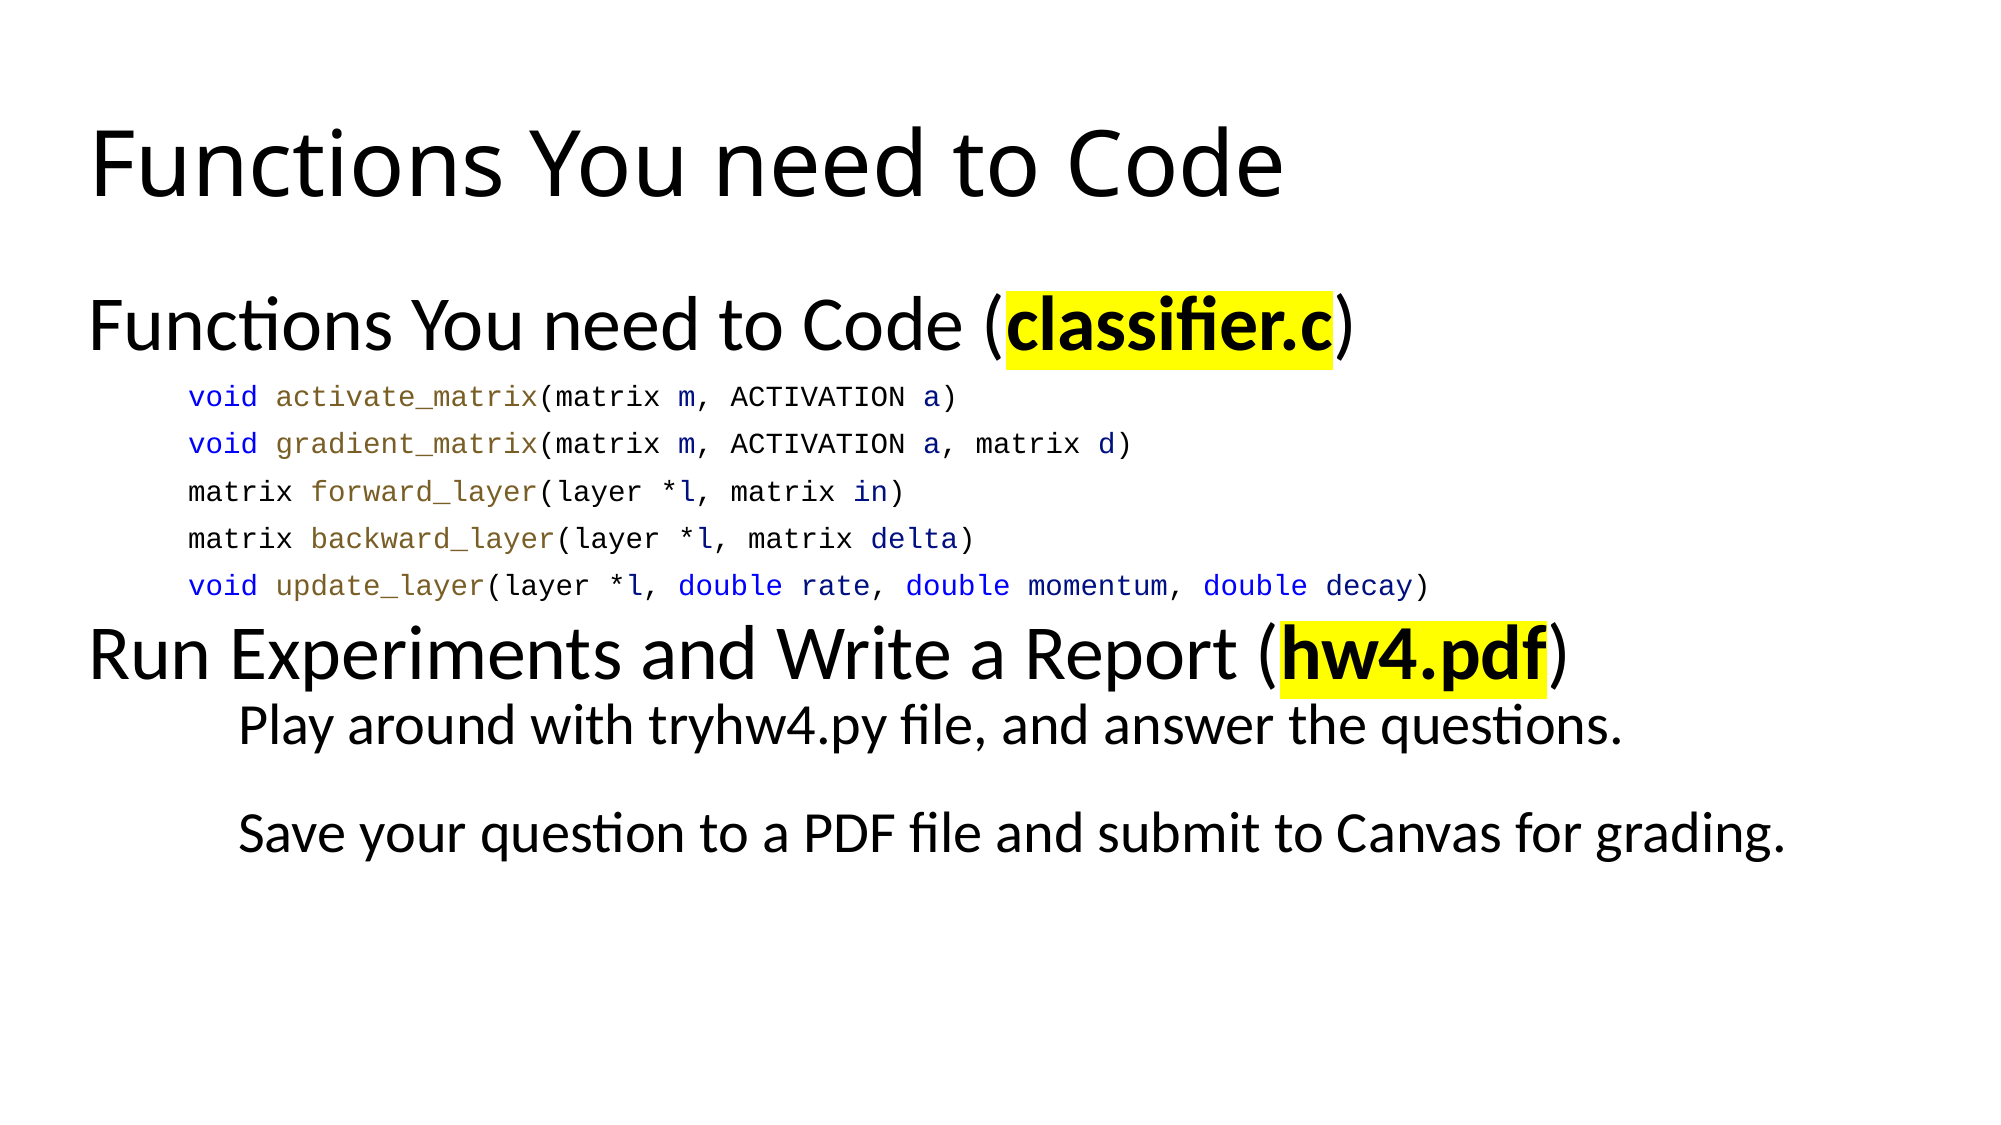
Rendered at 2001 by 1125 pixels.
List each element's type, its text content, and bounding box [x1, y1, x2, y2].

title Functions You need to Code [68, 97, 1932, 223]
list Functions You need to Code (classifier.c) void activate_matrix(matrix m, ACTIVATION a) void gradient_matrix(matrix m, ACTIVATION a, matrix d) matrix forward_layer(layer *l, matrix in) matrix backward_layer(layer *l, matrix delta) void update_layer(layer *l, double rate, double momentum, double decay) Run Experiments and Write a Report (hw4.pdf) Play around with tryhw4.py file, and answer the questions. Save your question to a PDF file and submit to Canvas for grading. [68, 252, 1932, 1000]
